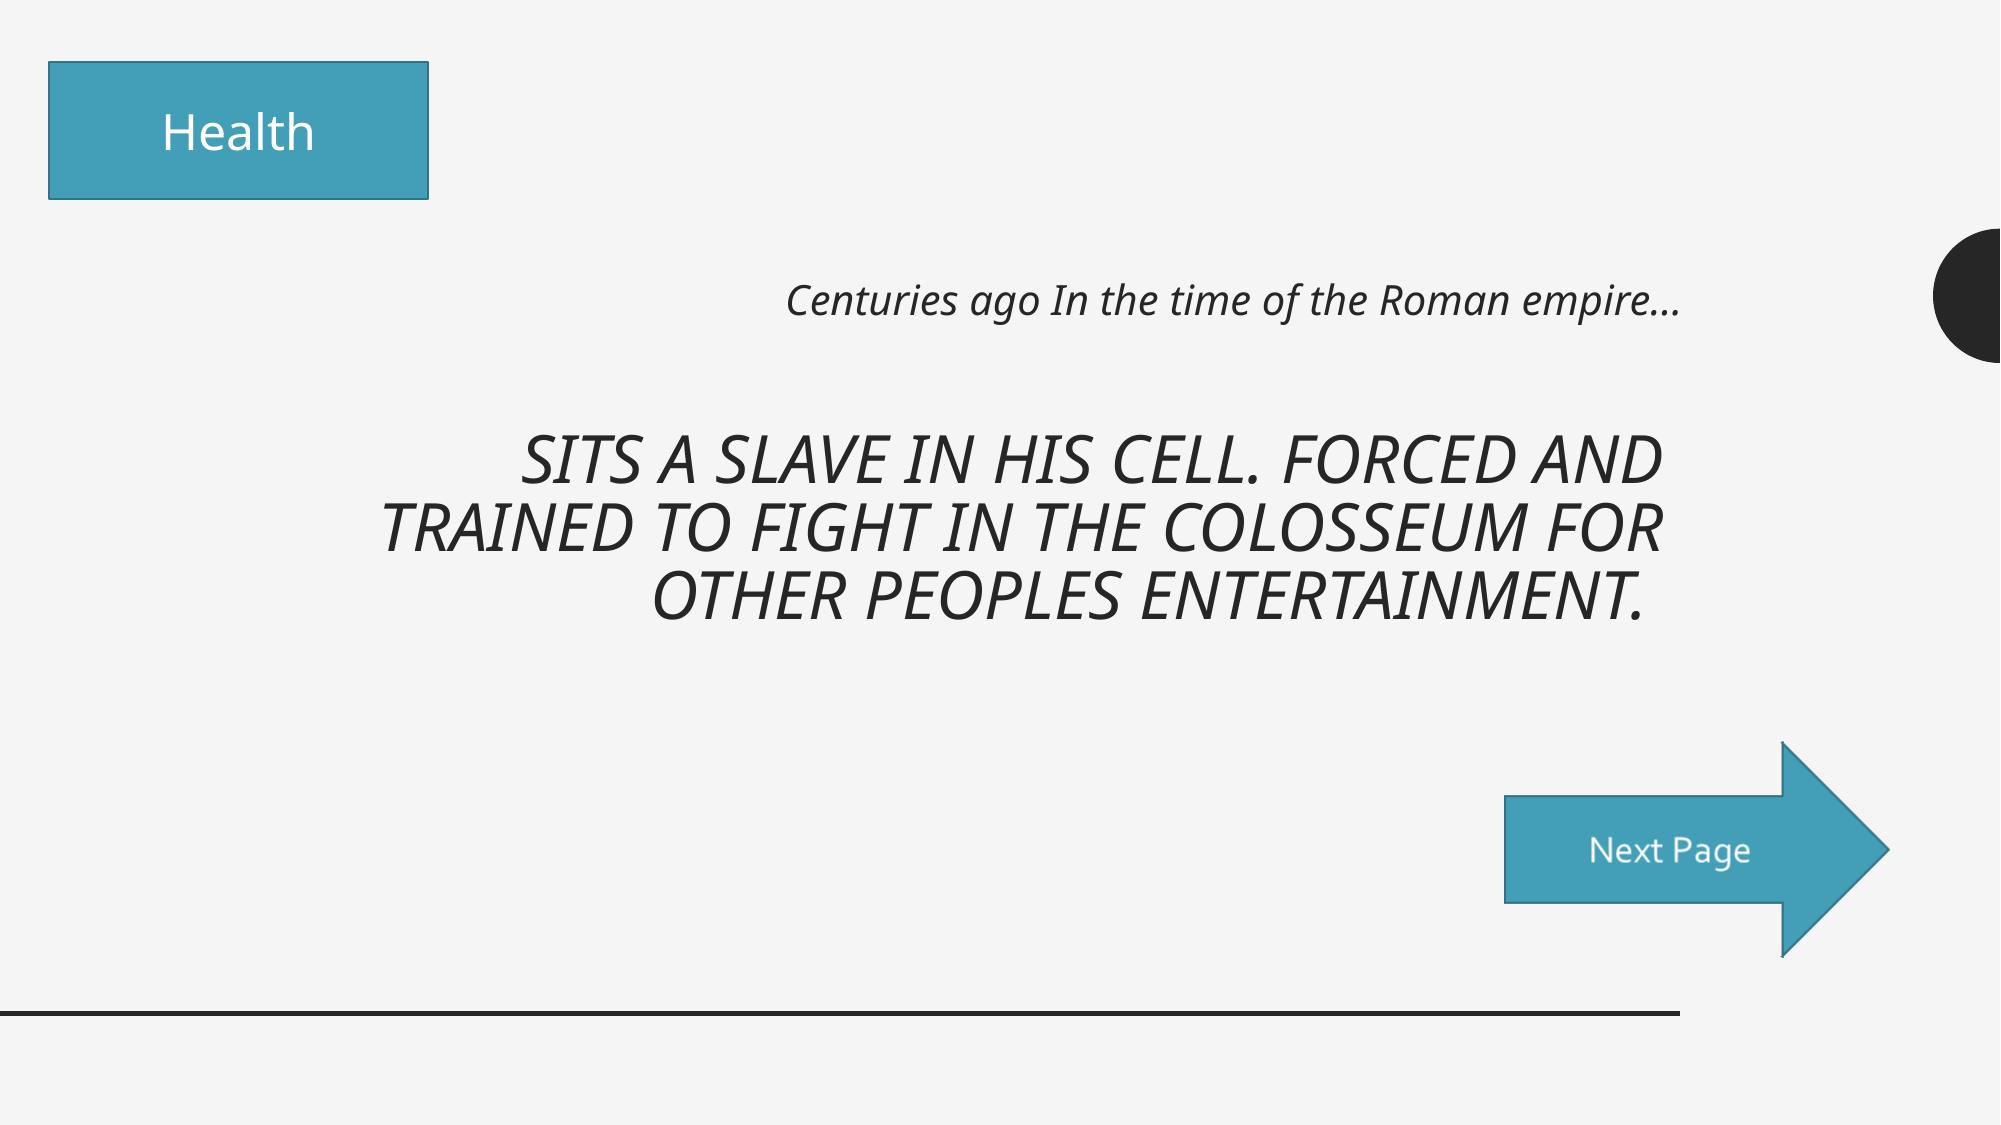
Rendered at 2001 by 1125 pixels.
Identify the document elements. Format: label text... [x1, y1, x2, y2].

text_box Health [48, 61, 429, 200]
title Sits a slave in his cell. Forced and trained to fight in the colosseum for other peoples entertainment. [319, 421, 1681, 961]
list Centuries ago In the time of the Roman empire… [319, 228, 1698, 363]
picture [1503, 738, 1892, 961]
